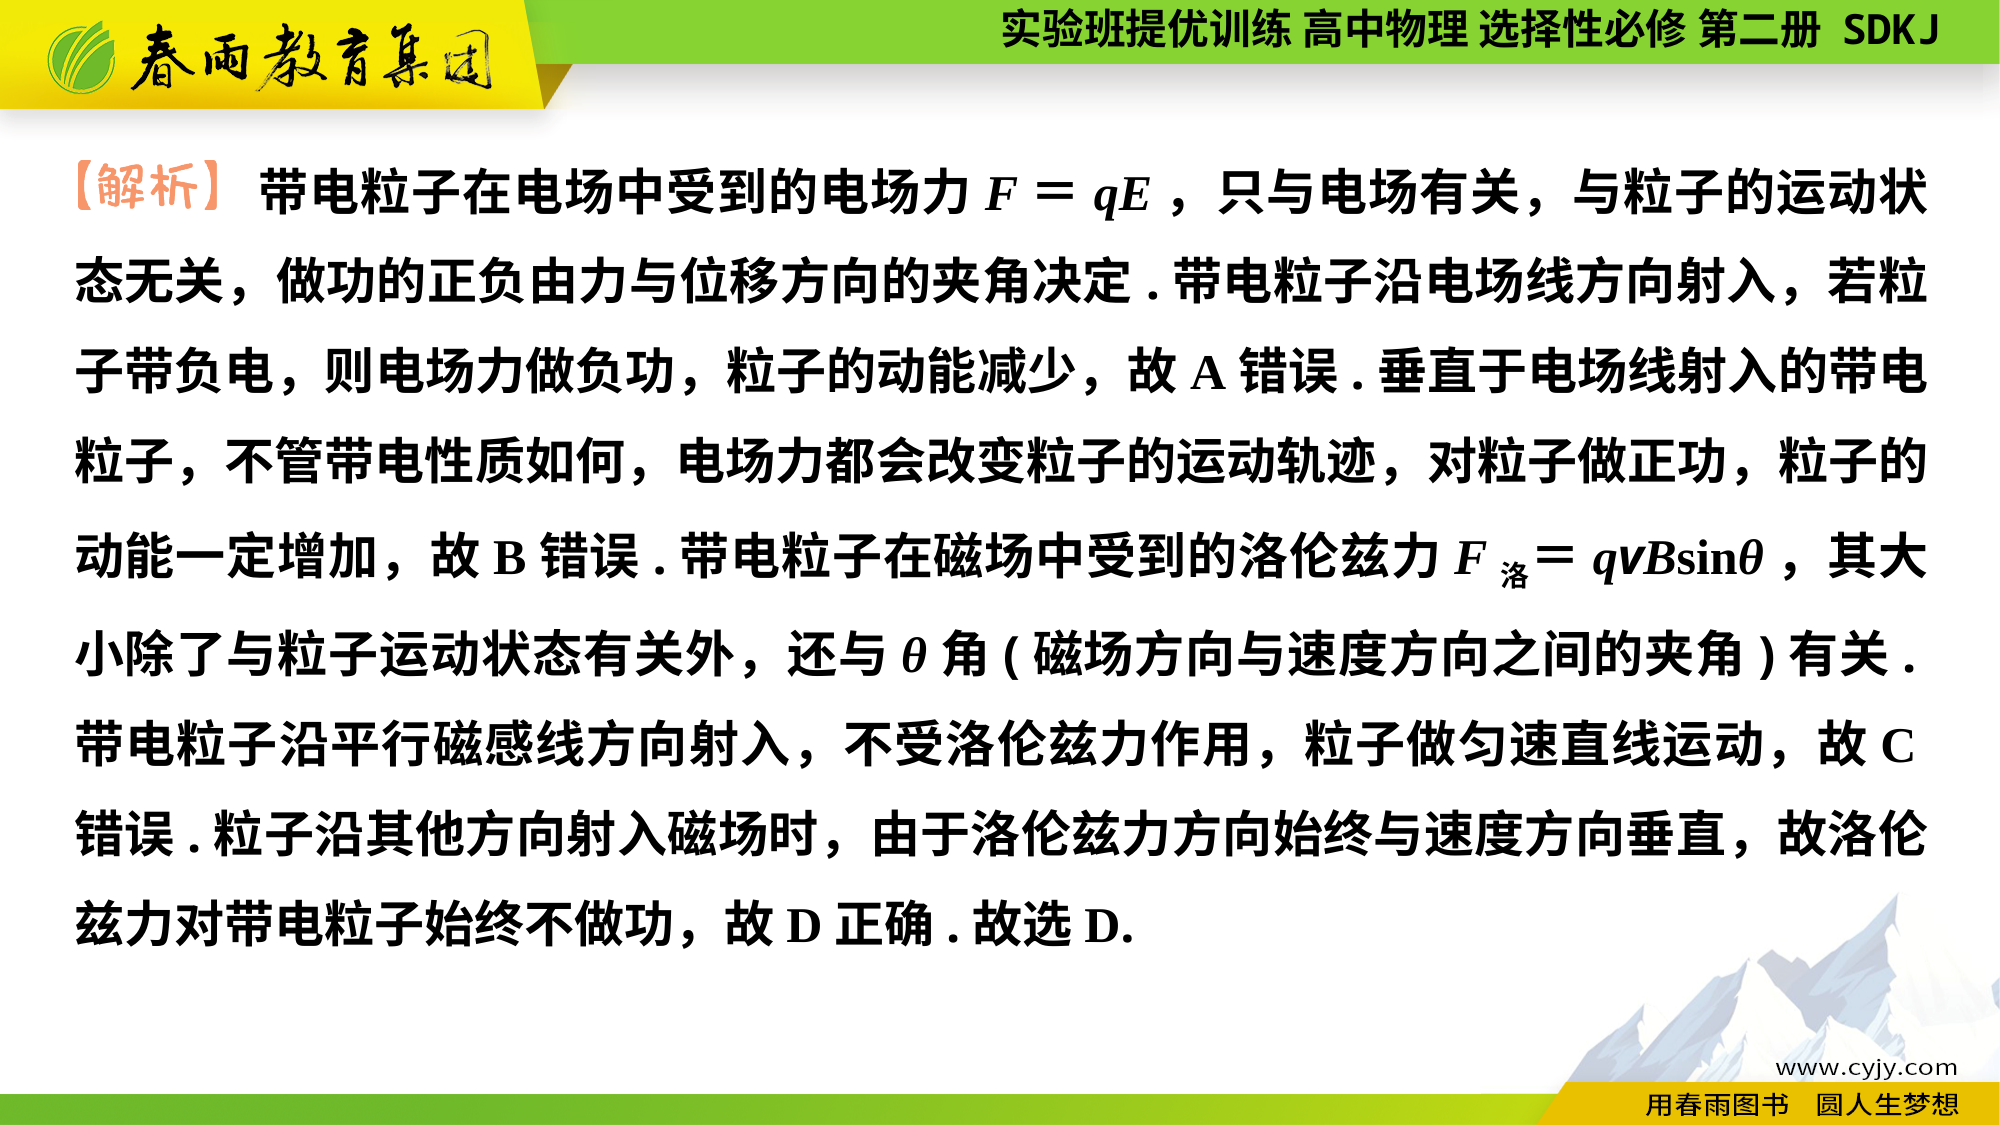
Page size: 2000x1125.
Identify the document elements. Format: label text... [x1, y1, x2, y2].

list 带电粒子在电场中受到的电场力F＝qE，只与电场有关，与粒子的运动状态无关，做功的正负由力与位移方向的夹角决定.带电粒子沿电场线方向射入，若粒子带负电，则电场力做负功，粒子的动能减少，故A错误.垂直于电场线射入的带电粒子，不管带电性质如何，电场力都会改变粒子的运动轨迹，对粒子做正功，粒子的动能一定增加，故B错误.带电粒子在磁场中受到的洛伦兹力F洛＝qvBsinθ，其大小除了与粒子运动状态有关外，还与θ角(磁场方向与速度方向之间的夹角)有关.带电粒子沿平行磁感线方向射入，不受洛伦兹力作用，粒子做匀速直线运动，故C错误.粒子沿其他方向射入磁场时，由于洛伦兹力方向始终与速度方向垂直，故洛伦兹力对带电粒子始终不做功，故D正确.故选D. [59, 122, 1944, 944]
picture [0, 0, 2000, 1125]
